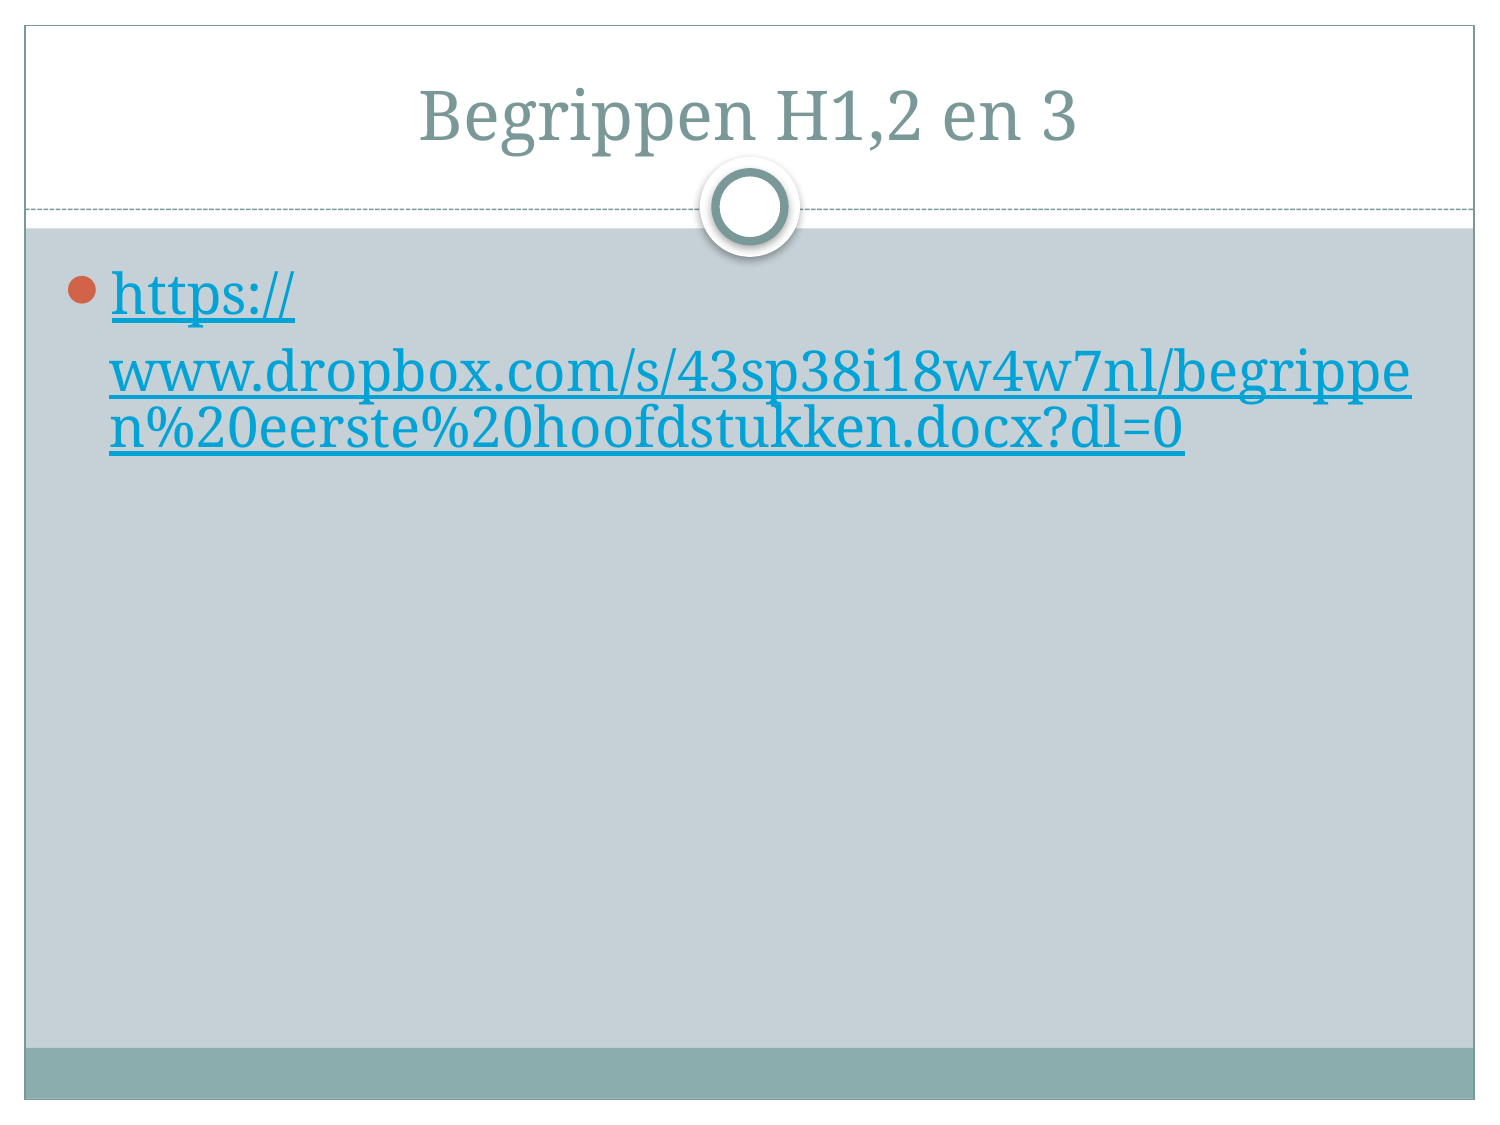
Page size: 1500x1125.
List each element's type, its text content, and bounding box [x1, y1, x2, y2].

list https://www.dropbox.com/s/43sp38i18w4w7nl/begrippen%20eerste%20hoofdstukken.docx?dl=0 [49, 250, 1445, 1001]
title Begrippen H1,2 en 3 [49, 37, 1450, 162]
